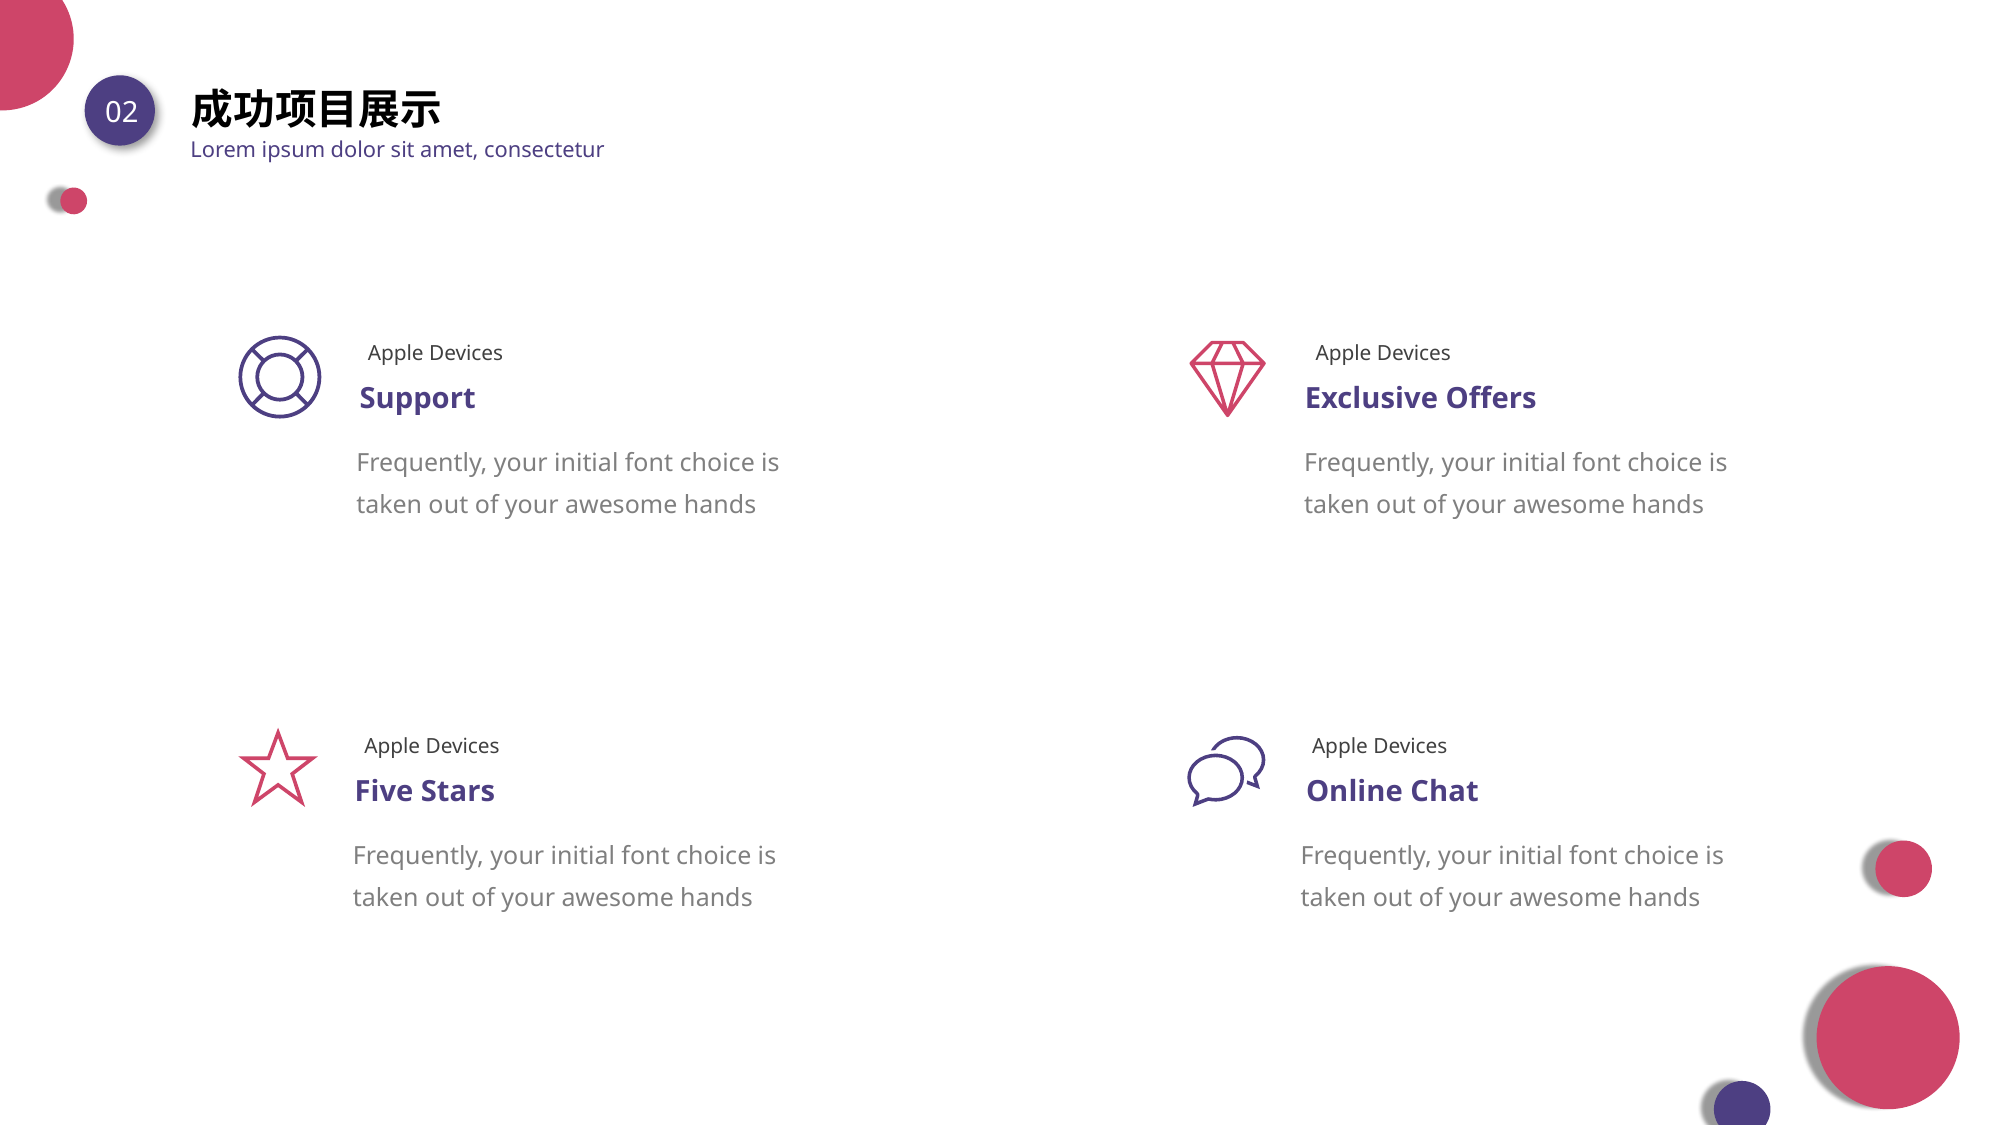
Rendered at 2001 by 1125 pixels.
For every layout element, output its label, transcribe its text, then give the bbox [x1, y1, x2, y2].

text_box [95, 137, 145, 147]
text_box [238, 727, 318, 807]
text_box Apple Devices [349, 725, 515, 766]
text_box [1189, 340, 1266, 418]
text_box [1874, 839, 1934, 899]
text_box Frequently, your initial font choice is taken out of your awesome hands [335, 818, 798, 921]
text_box [1712, 1079, 1772, 1125]
text_box Frequently, your initial font choice is taken out of your awesome hands [338, 425, 802, 528]
text_box Online Chat [1291, 765, 1494, 816]
text_box [93, 74, 147, 86]
text_box [59, 186, 89, 216]
text_box Lorem ipsum dolor sit amet, consectetur [175, 127, 733, 169]
text_box Apple Devices [353, 332, 519, 372]
text_box 02 [90, 86, 183, 137]
text_box Frequently, your initial font choice is taken out of your awesome hands [1286, 425, 1749, 528]
text_box [1210, 735, 1266, 790]
text_box Apple Devices [1300, 332, 1466, 371]
text_box Frequently, your initial font choice is taken out of your awesome hands [1282, 818, 1746, 921]
text_box Exclusive Offers [1289, 371, 1552, 422]
text_box [1815, 965, 1961, 1111]
text_box [83, 89, 90, 131]
text_box Apple Devices [1297, 725, 1463, 765]
text_box 成功项目展示 [176, 75, 458, 127]
text_box Support [344, 371, 491, 422]
text_box [238, 335, 322, 419]
text_box Five Stars [339, 765, 510, 816]
text_box [0, 0, 75, 112]
text_box [1187, 753, 1245, 807]
